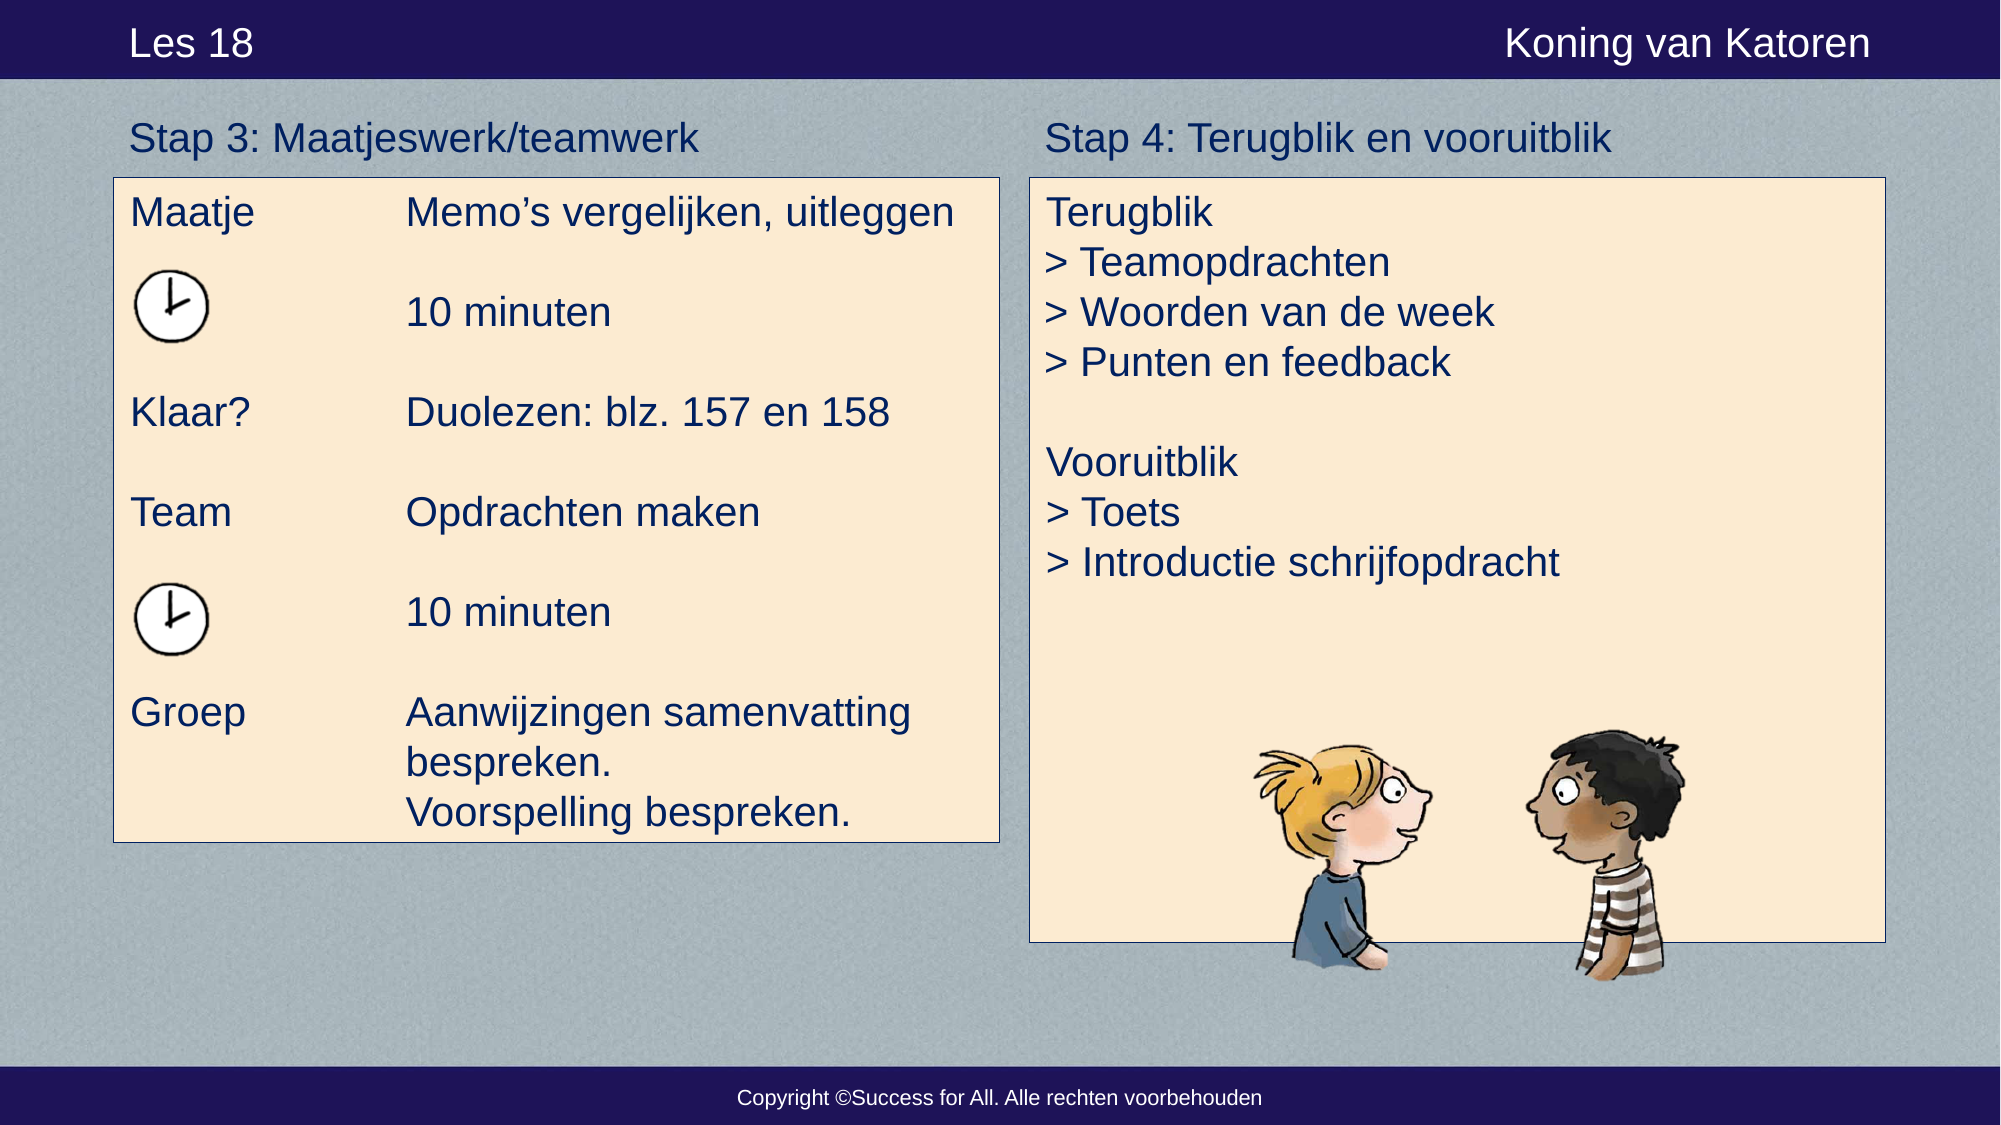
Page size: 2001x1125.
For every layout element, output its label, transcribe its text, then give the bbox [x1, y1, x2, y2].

text_box Les 18 [114, 8, 354, 73]
text_box Terugblik > Teamopdrachten > Woorden van de week > Punten en feedback Vooruitblik > Toets > Introductie schrijfopdracht [1029, 177, 1886, 943]
text_box Maatje Memo’s vergelijken, uitleggen 10 minuten Klaar? Duolezen: blz. 157 en 158 Team Opdrachten maken 10 minuten Groep Aanwijzingen samenvatting bespreken. Voorspelling bespreken. [113, 177, 1000, 843]
text_box Stap 3: Maatjeswerk/teamwerk [114, 103, 907, 169]
text_box Copyright ©Success for All. Alle rechten voorbehouden [0, 1076, 2000, 1125]
text_box Koning van Katoren [999, 8, 1886, 73]
text_box Stap 4: Terugblik en vooruitblik [1029, 103, 1822, 169]
picture [0, 0, 2001, 1125]
